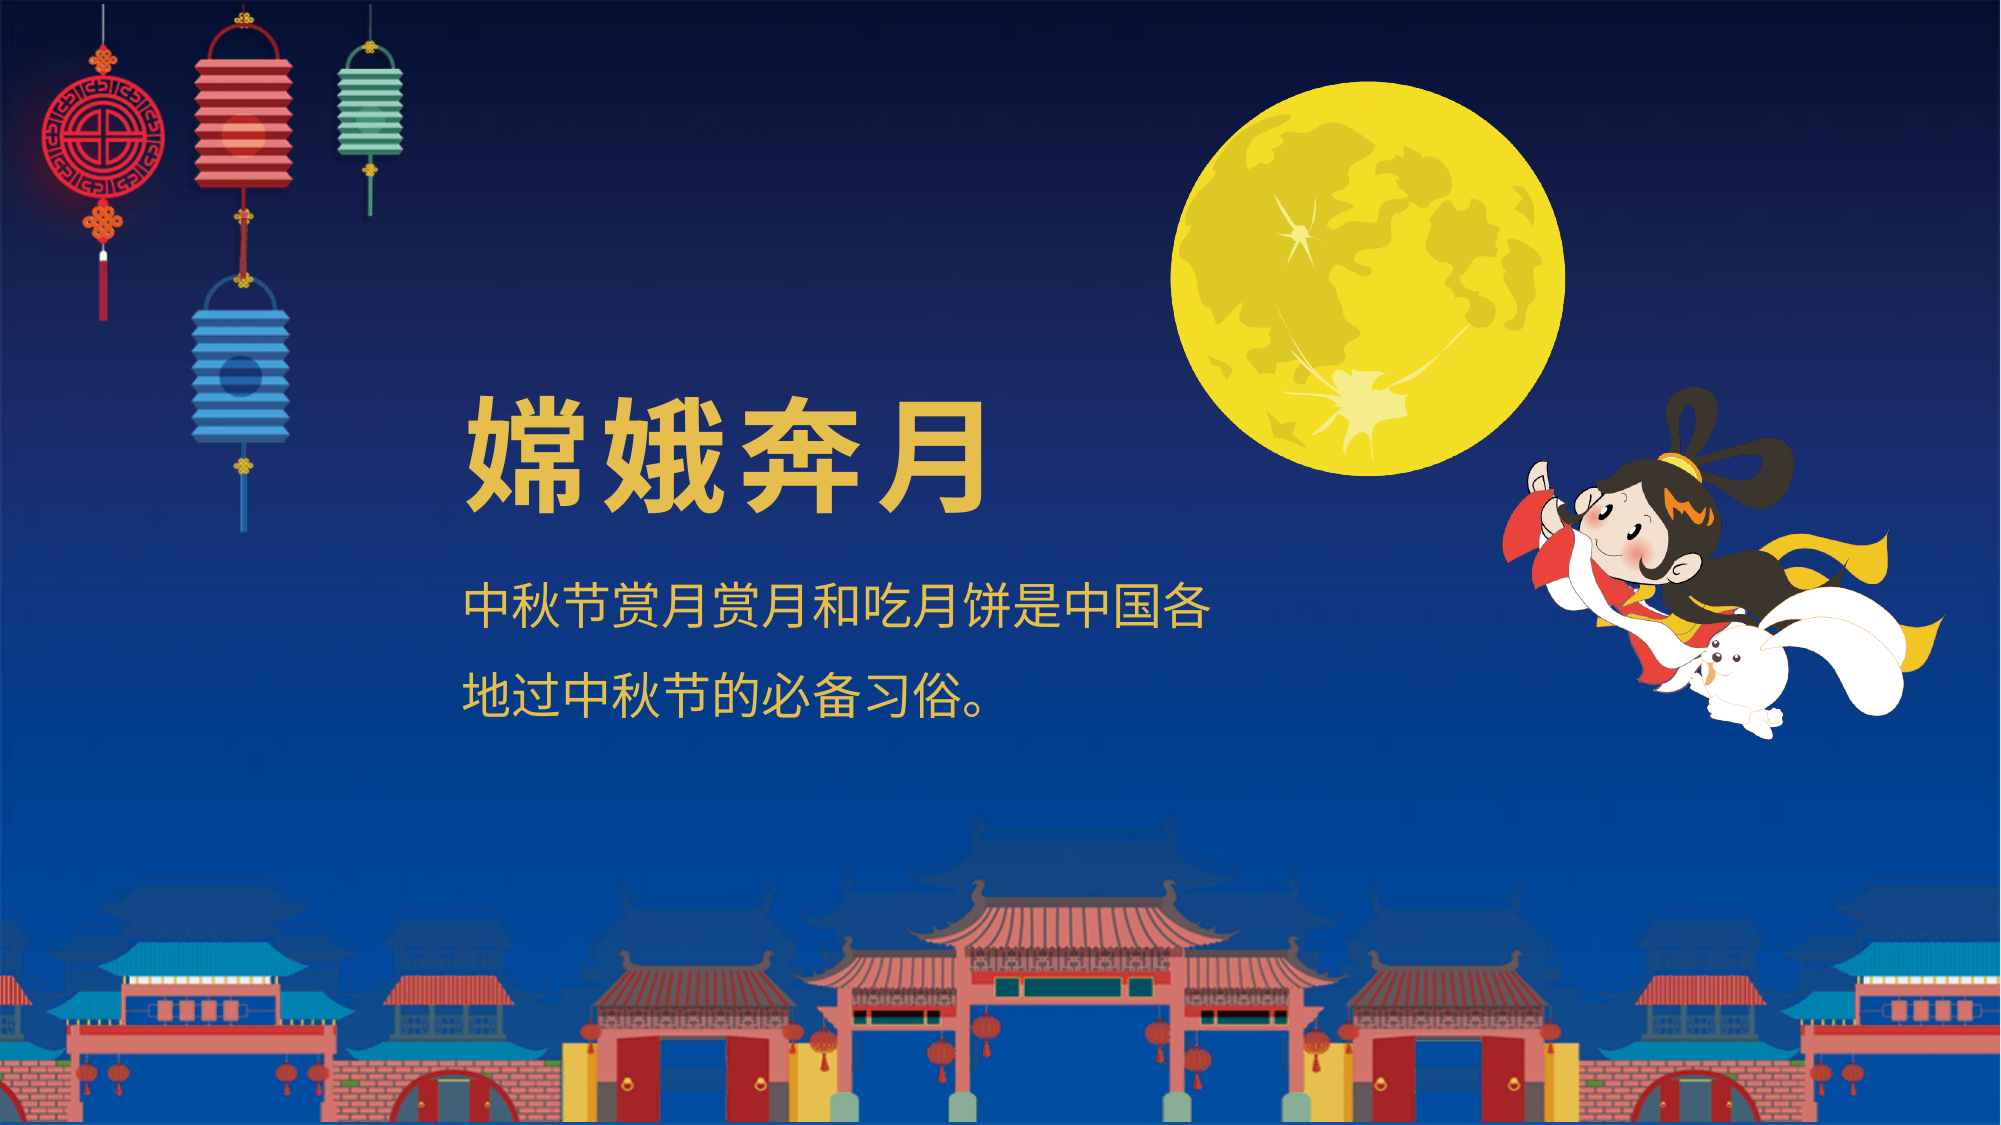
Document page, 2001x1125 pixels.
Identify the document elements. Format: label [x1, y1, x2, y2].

picture [0, 0, 2001, 1125]
text_box [363, 370, 1170, 724]
